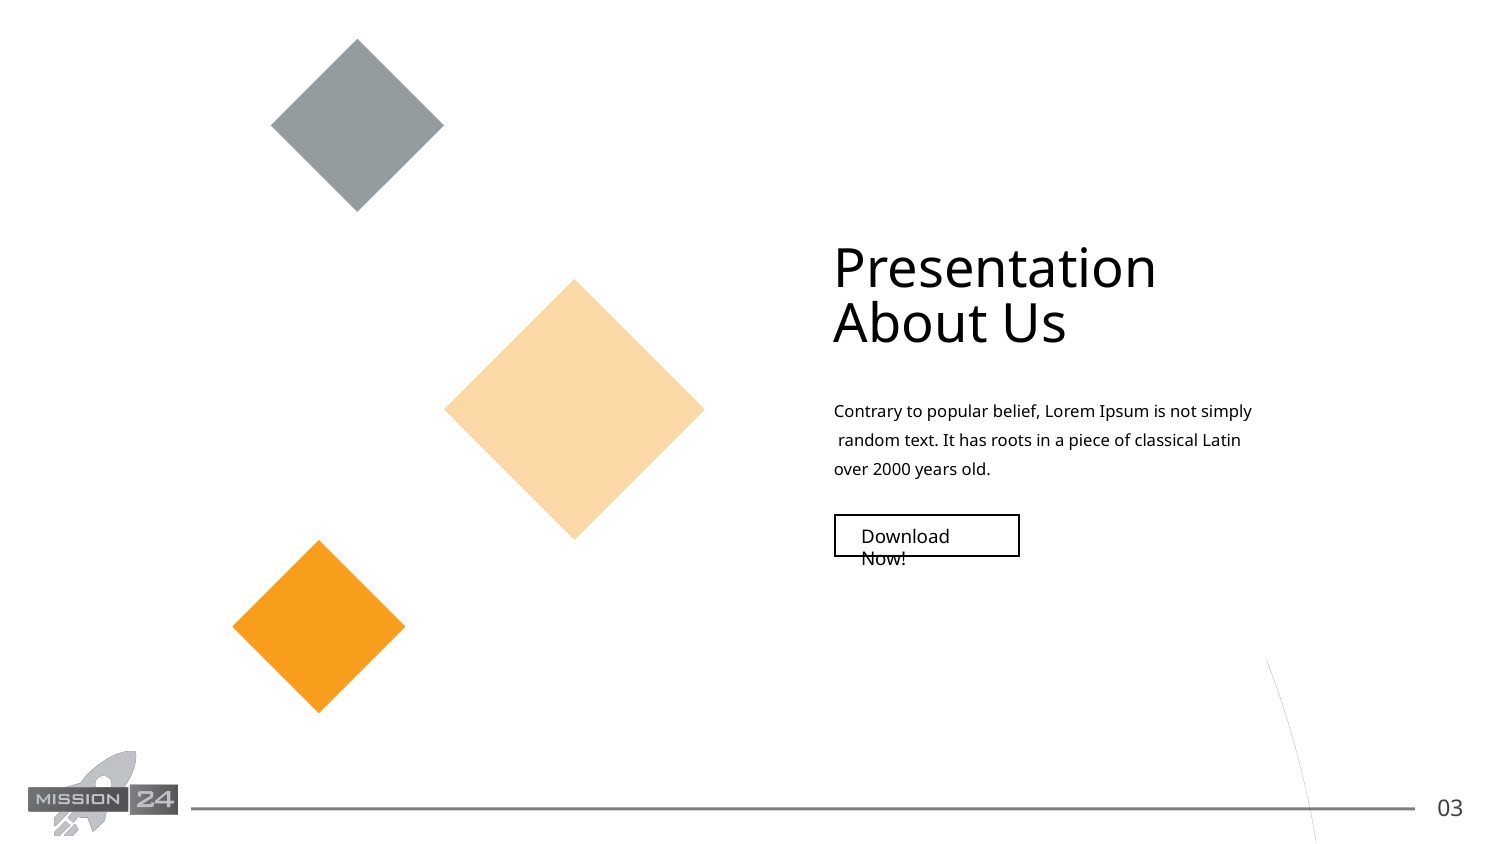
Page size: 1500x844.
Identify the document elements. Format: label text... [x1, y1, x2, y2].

text_box Contrary to popular belief, Lorem Ipsum is not simply random text. It has roots in a piece of classical Latin over 2000 years old. [822, 386, 1287, 474]
text_box [834, 515, 1019, 557]
text_box Download Now! [849, 518, 1006, 553]
picture [0, 38, 706, 714]
text_box Presentation About Us [822, 237, 1217, 367]
picture [28, 751, 178, 836]
slide_number 0‹#› [1414, 773, 1487, 844]
